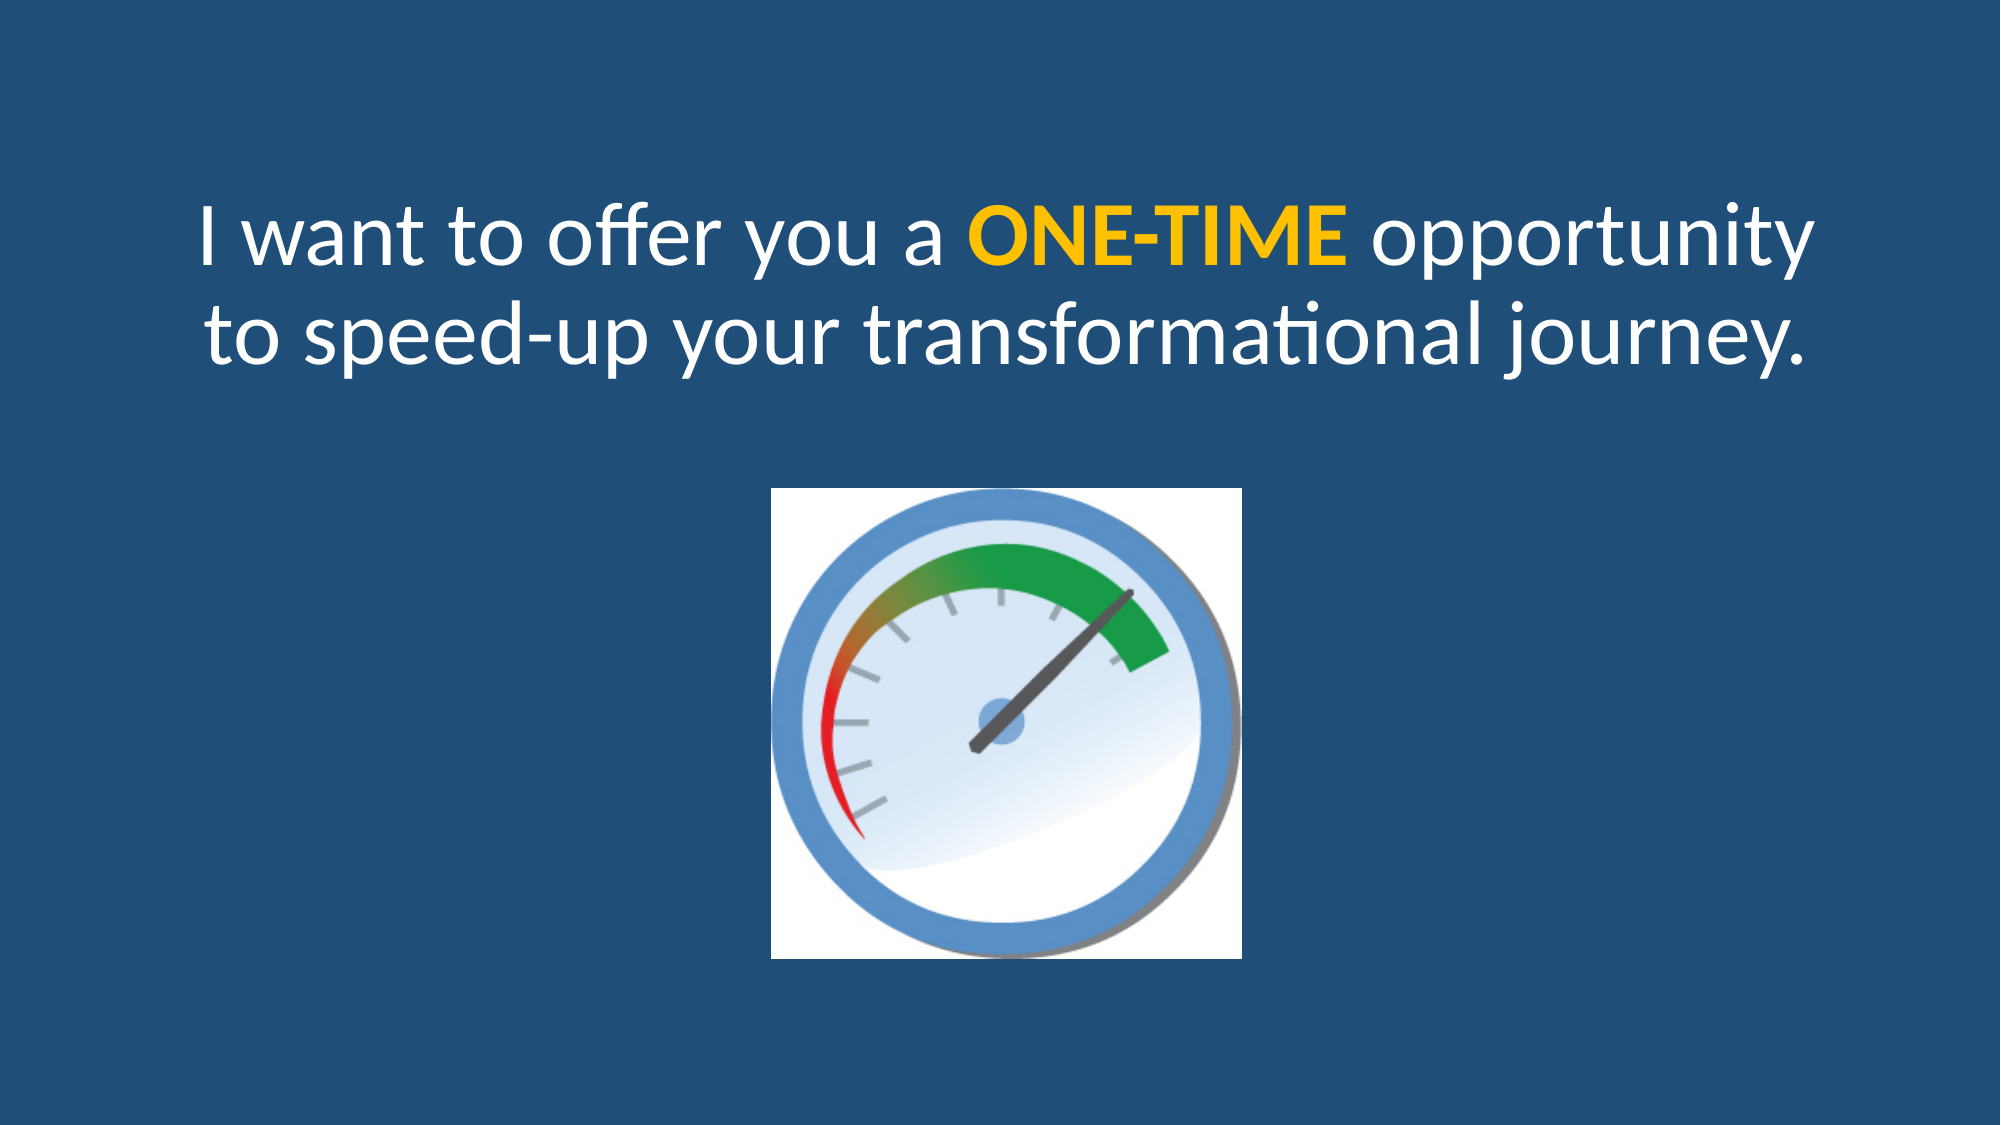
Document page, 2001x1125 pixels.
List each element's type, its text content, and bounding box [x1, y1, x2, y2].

picture [771, 488, 1242, 960]
title I want to offer you a ONE-TIME opportunity to speed-up your transformational journey. [154, 0, 1859, 392]
